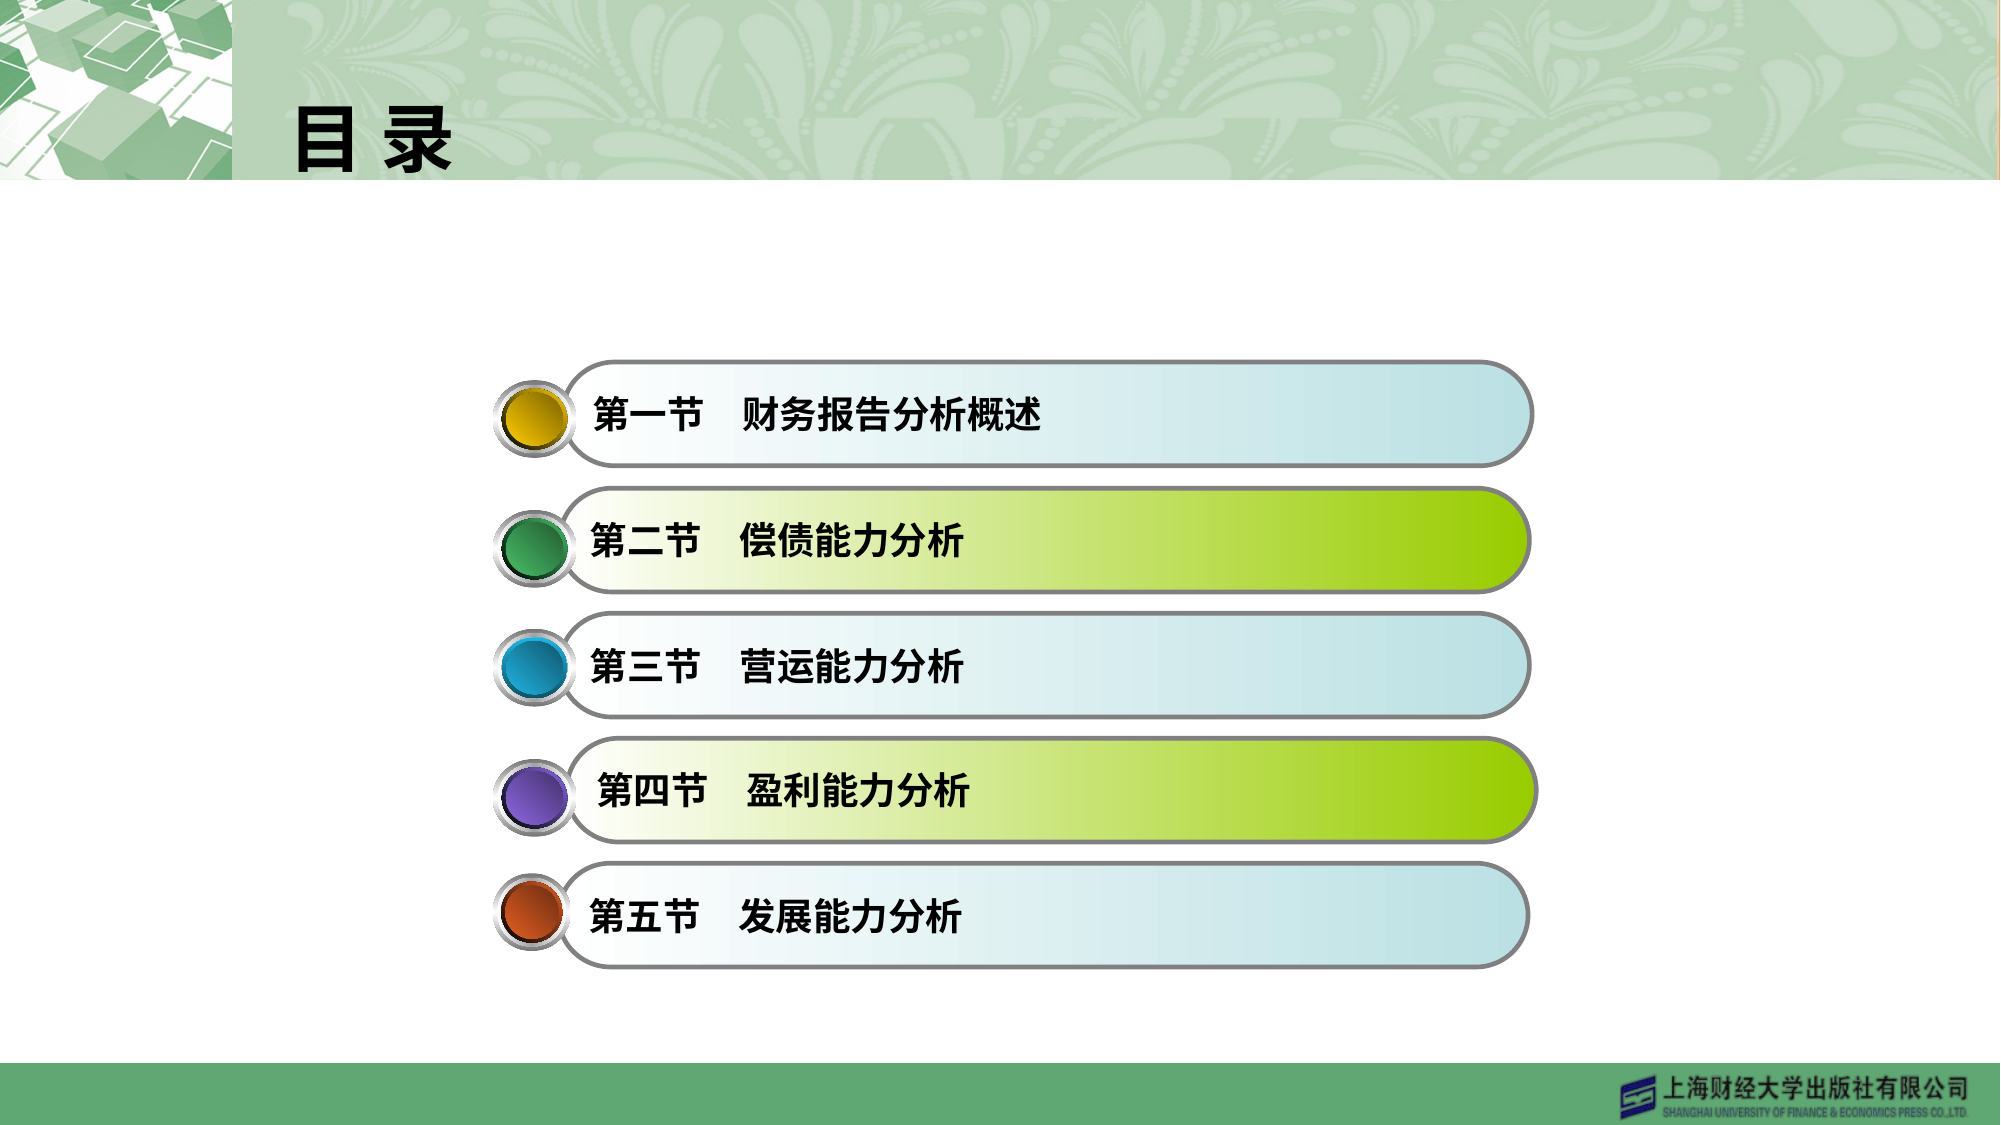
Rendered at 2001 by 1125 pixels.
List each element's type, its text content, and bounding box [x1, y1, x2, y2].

text_box 目 录 [273, 84, 1630, 188]
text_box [492, 361, 1537, 968]
picture [0, 0, 2001, 1125]
